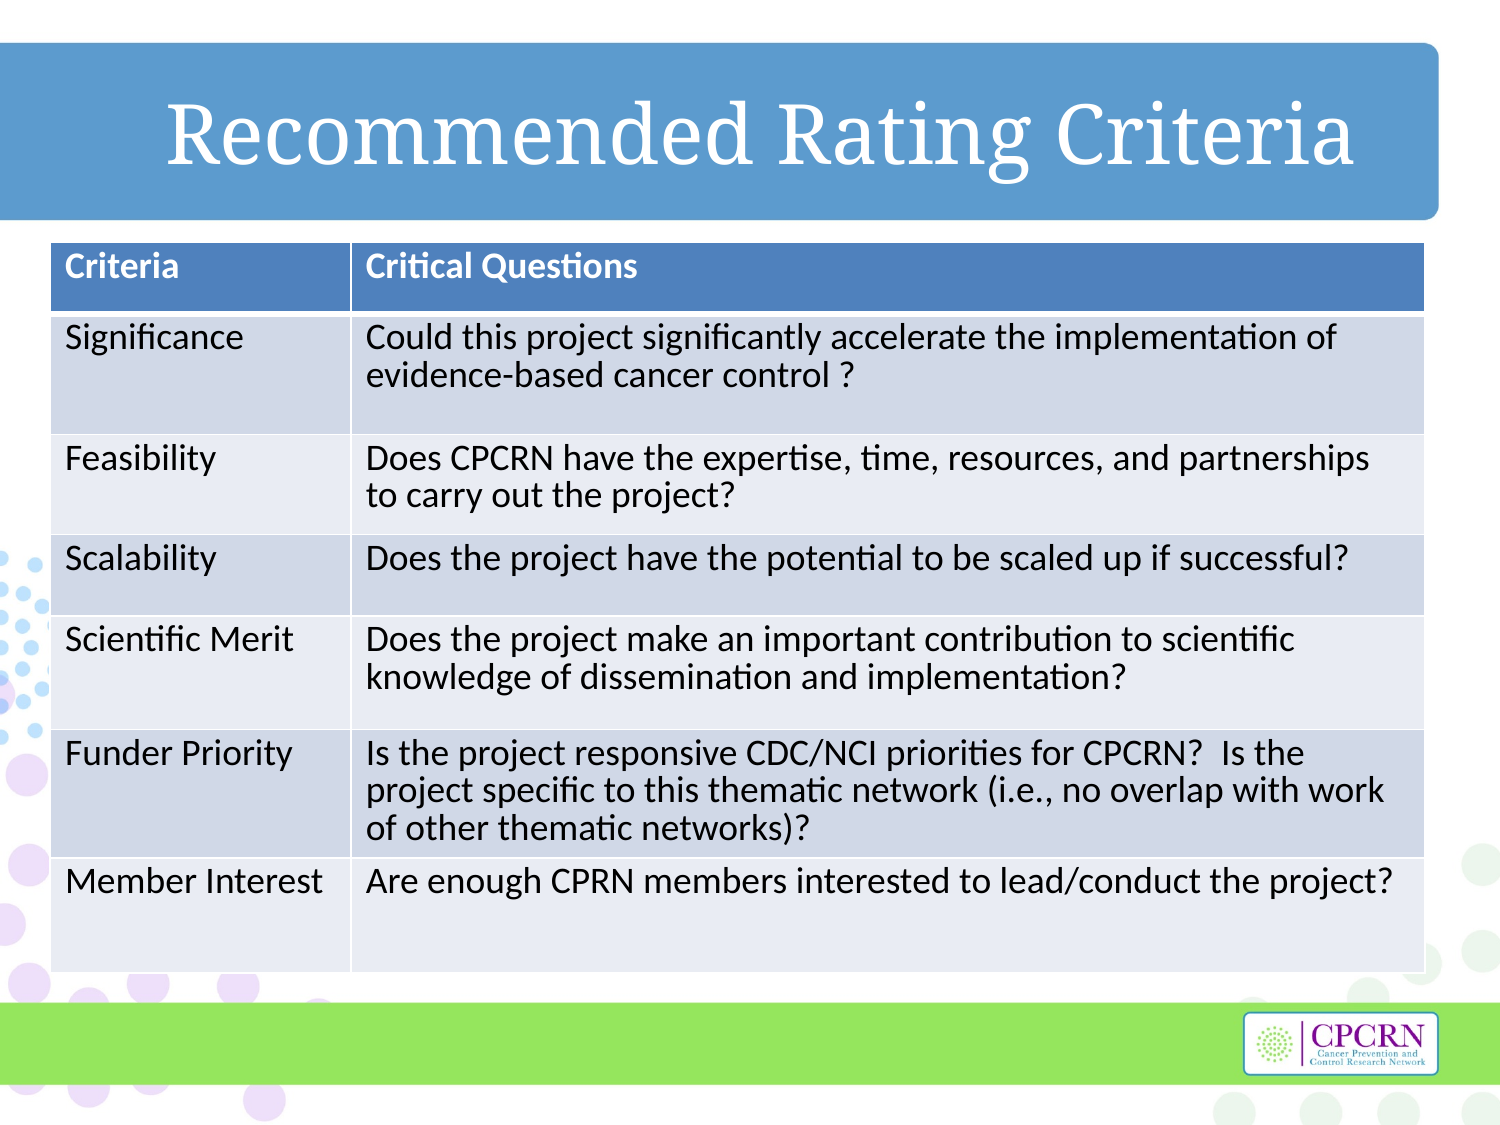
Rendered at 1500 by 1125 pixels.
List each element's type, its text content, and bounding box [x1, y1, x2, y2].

table_cell Are enough CPRN members interested to lead/conduct the project? [352, 859, 1424, 972]
table_cell Does CPCRN have the expertise, time, resources, and partnerships to carry out the project? [352, 435, 1424, 534]
table_cell Scientific Merit [51, 617, 350, 729]
table_cell Is the project responsive CDC/NCI priorities for CPCRN? Is the project specific to this thematic network (i.e., no overlap with work of other thematic networks)? [352, 730, 1424, 857]
picture [0, 0, 1500, 1125]
table_cell Does the project make an important contribution to scientific knowledge of dissemination and implementation? [352, 617, 1424, 729]
table_cell Feasibility [51, 435, 350, 534]
table_cell Significance [51, 317, 350, 434]
table_header Critical Questions [352, 243, 1424, 311]
table_cell Does the project have the potential to be scaled up if successful? [352, 535, 1424, 615]
table_cell Scalability [51, 535, 350, 615]
table_cell Could this project significantly accelerate the implementation of evidence-based cancer control ? [352, 317, 1424, 434]
title Recommended Rating Criteria [150, 50, 1375, 213]
table_header Criteria [51, 243, 350, 311]
table_cell Funder Priority [51, 730, 350, 857]
table_cell Member Interest [51, 859, 350, 972]
